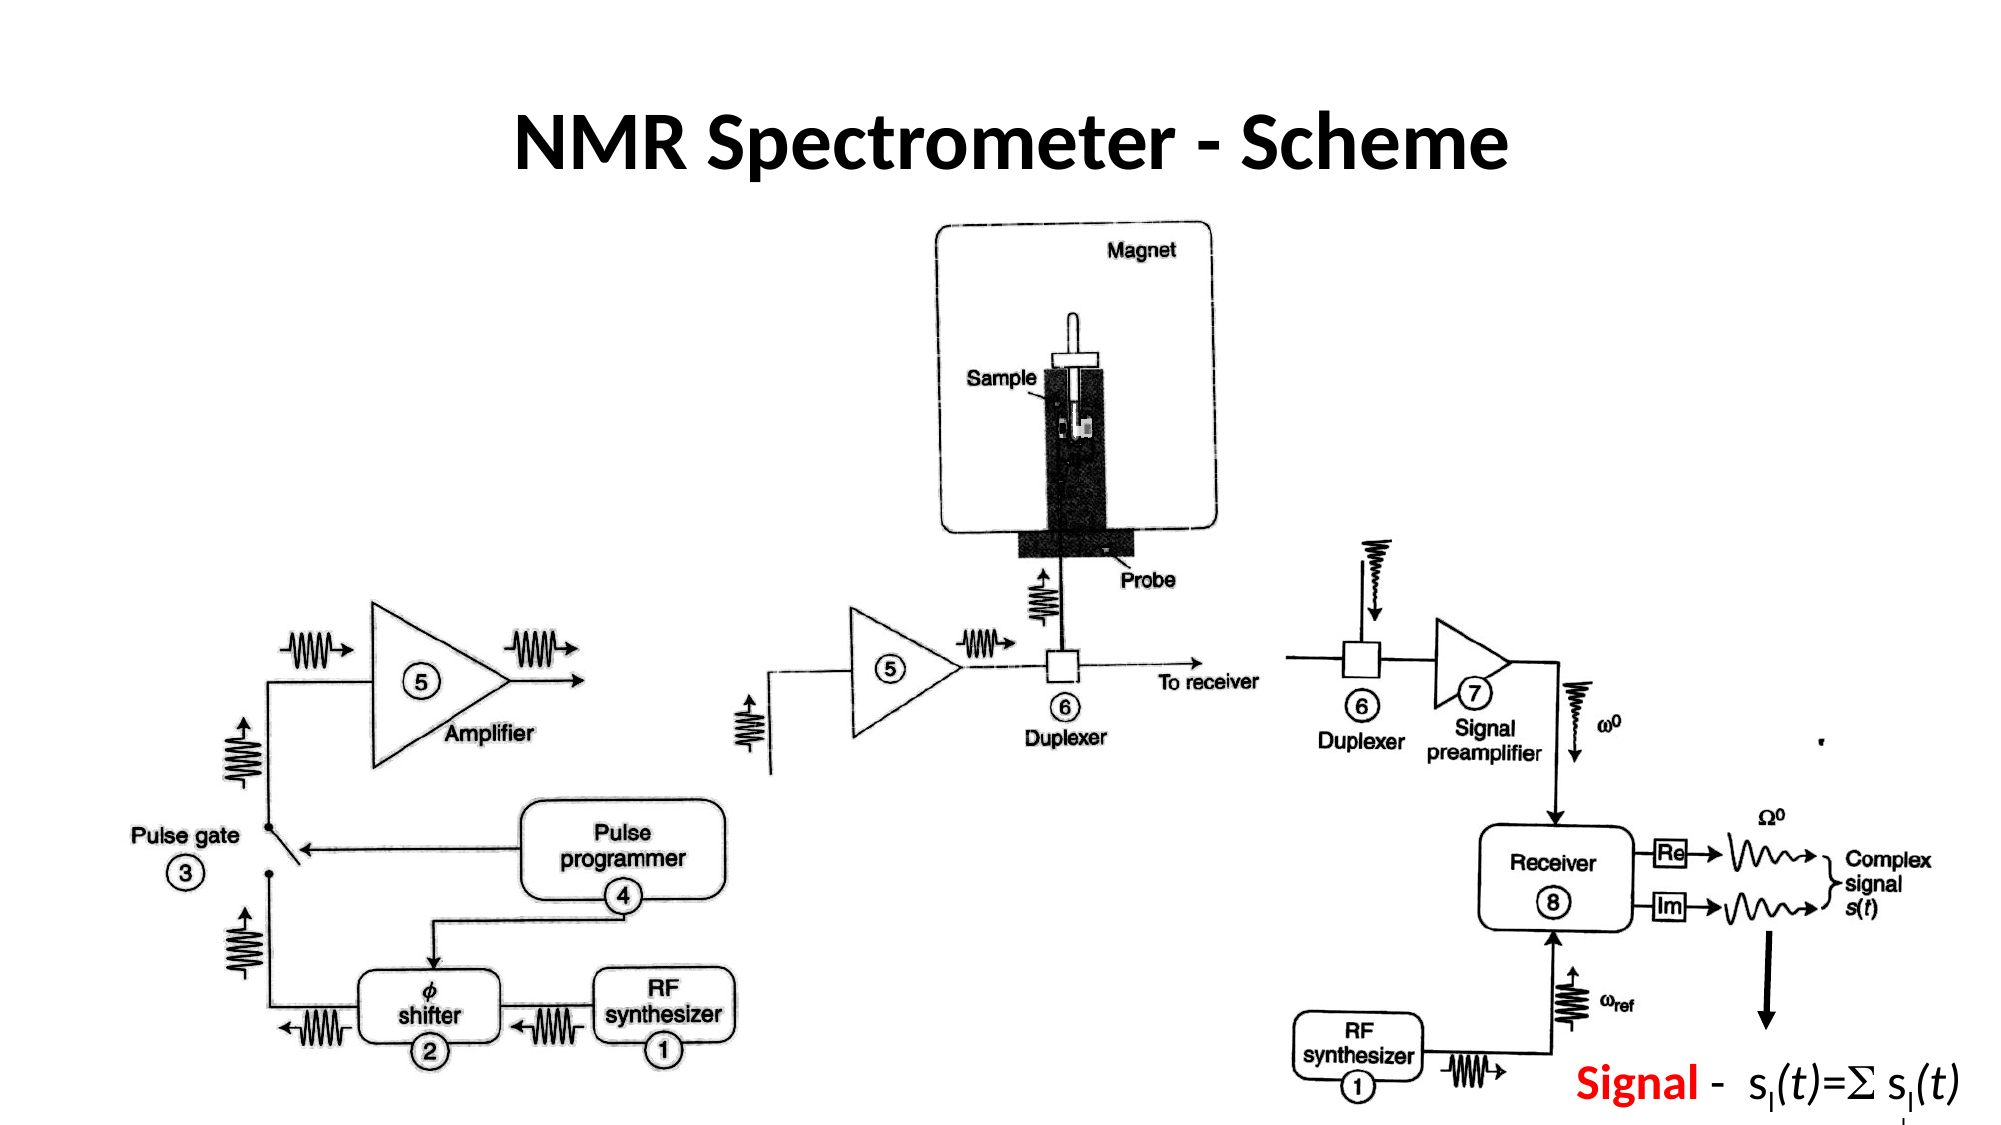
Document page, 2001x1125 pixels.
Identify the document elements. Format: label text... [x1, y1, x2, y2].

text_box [67, 214, 1938, 1125]
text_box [1561, 1042, 2000, 1125]
text_box NMR Spectrometer - Scheme [499, 78, 1566, 194]
